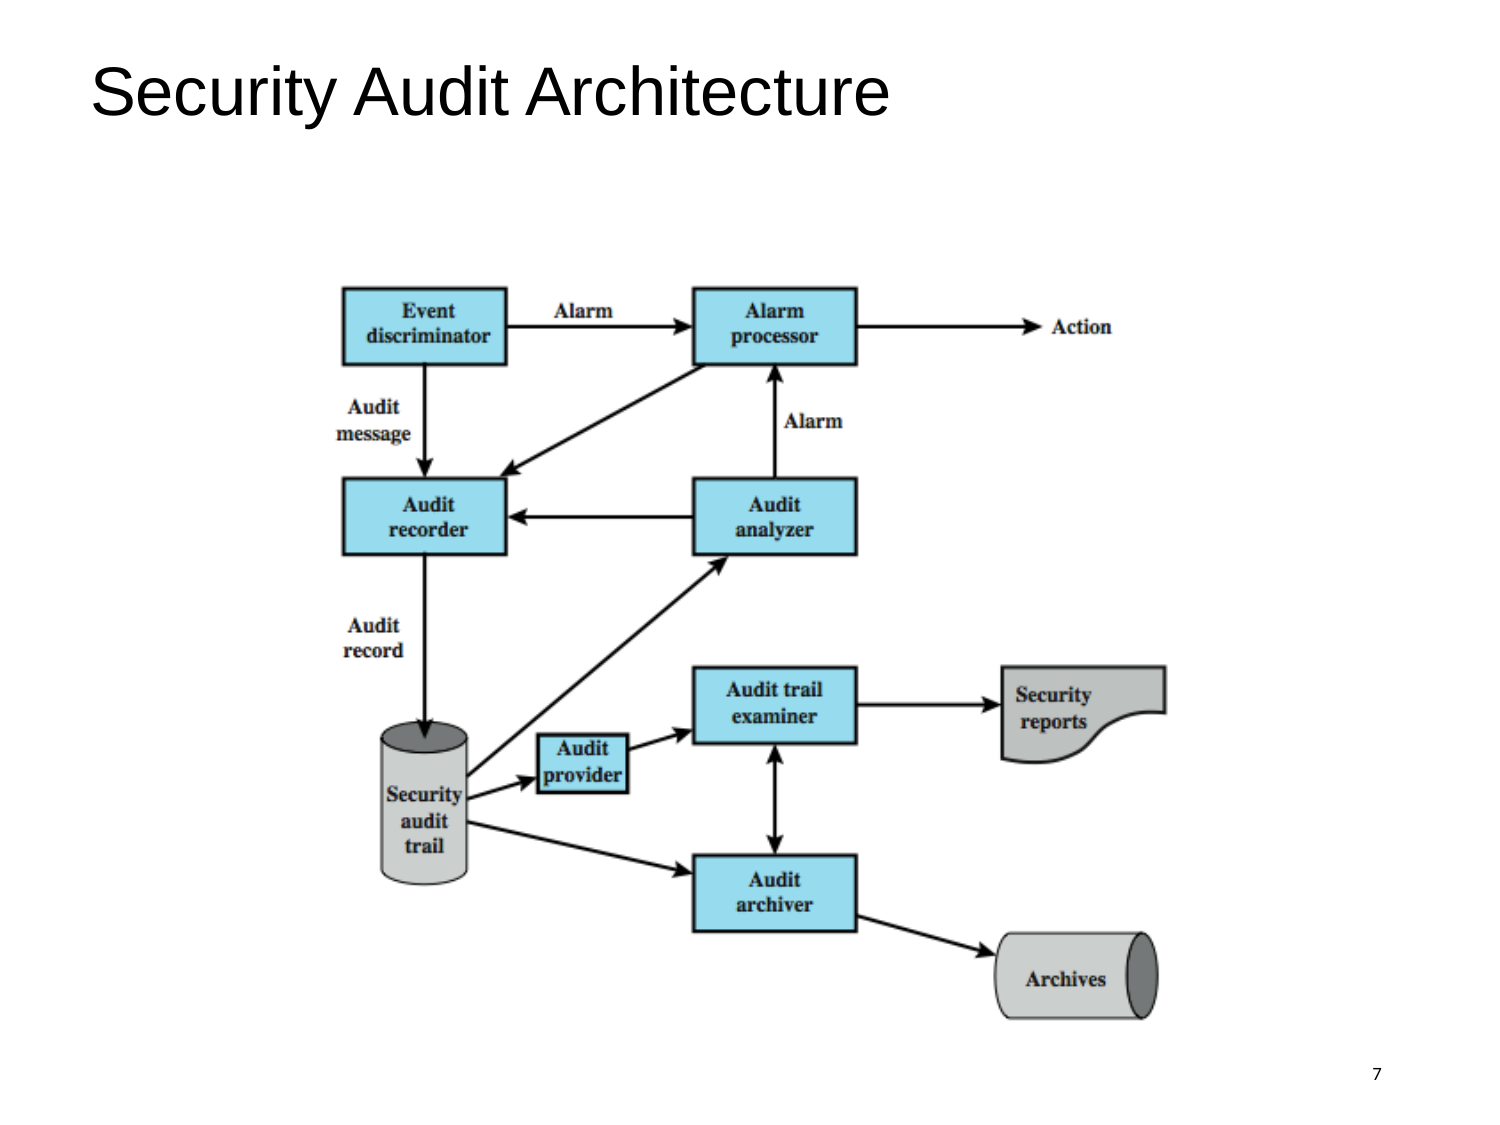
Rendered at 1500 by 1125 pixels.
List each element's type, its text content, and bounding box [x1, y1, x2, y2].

title Security Audit Architecture [75, 0, 1425, 187]
slide_number 7 [1059, 1042, 1397, 1103]
picture [299, 274, 1237, 1028]
